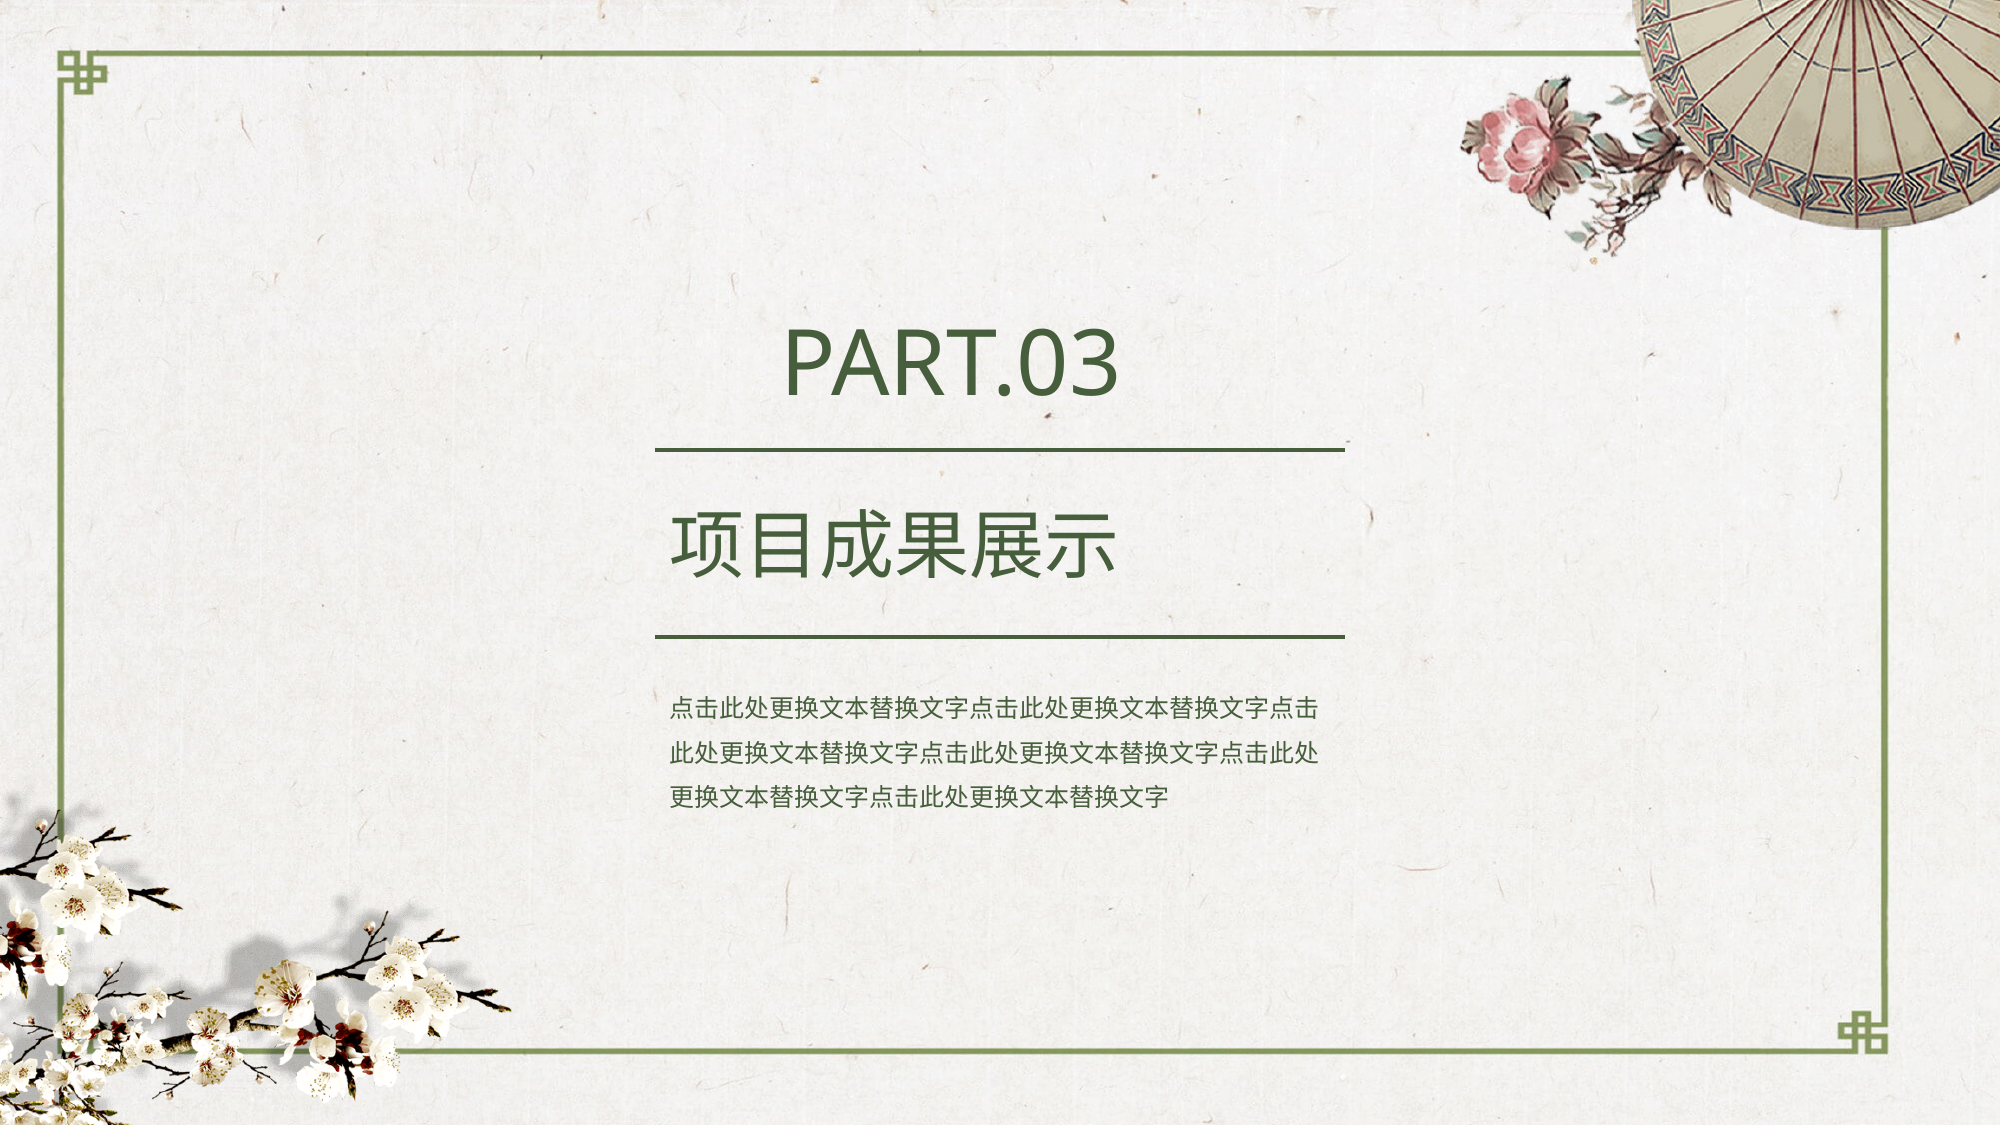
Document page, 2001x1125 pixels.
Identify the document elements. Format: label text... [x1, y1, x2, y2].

text_box PART.03 [765, 296, 1235, 421]
picture [0, 0, 2000, 1125]
text_box 项目成果展示 [655, 490, 1345, 596]
text_box 点击此处更换文本替换文字点击此处更换文本替换文字点击此处更换文本替换文字点击此处更换文本替换文字点击此处更换文本替换文字点击此处更换文本替换文字 [655, 669, 1345, 820]
